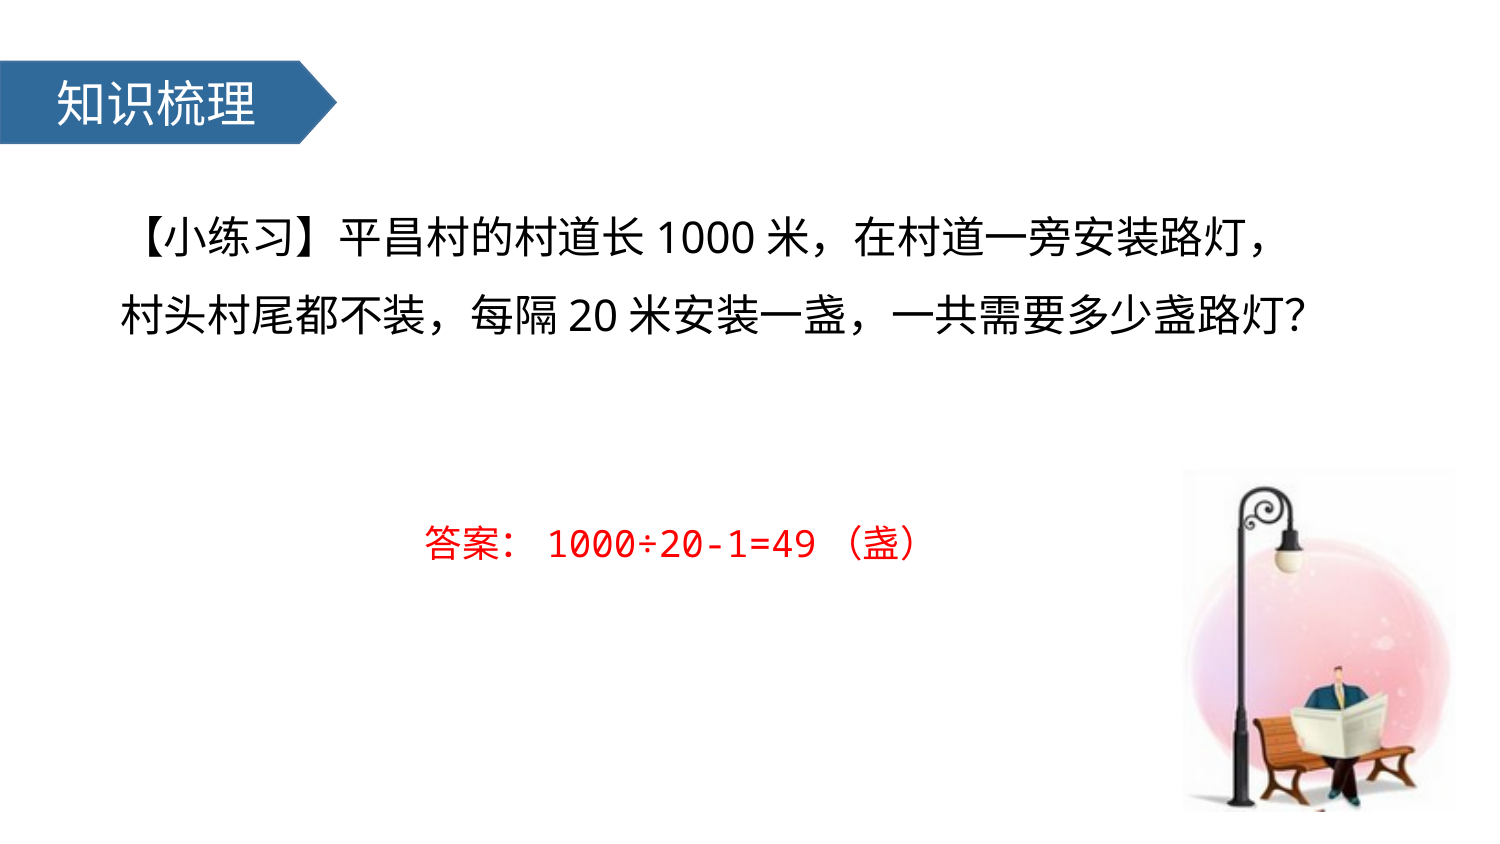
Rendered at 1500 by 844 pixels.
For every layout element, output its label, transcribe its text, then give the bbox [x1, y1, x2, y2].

picture [1182, 469, 1465, 812]
text_box 知识梳理 [0, 61, 336, 144]
text_box 答案：1000÷20-1=49（盏） [413, 491, 1177, 571]
text_box 【小练习】平昌村的村道长1000米，在村道一旁安装路灯，村头村尾都不装，每隔20米安装一盏，一共需要多少盏路灯？ [108, 177, 1306, 347]
